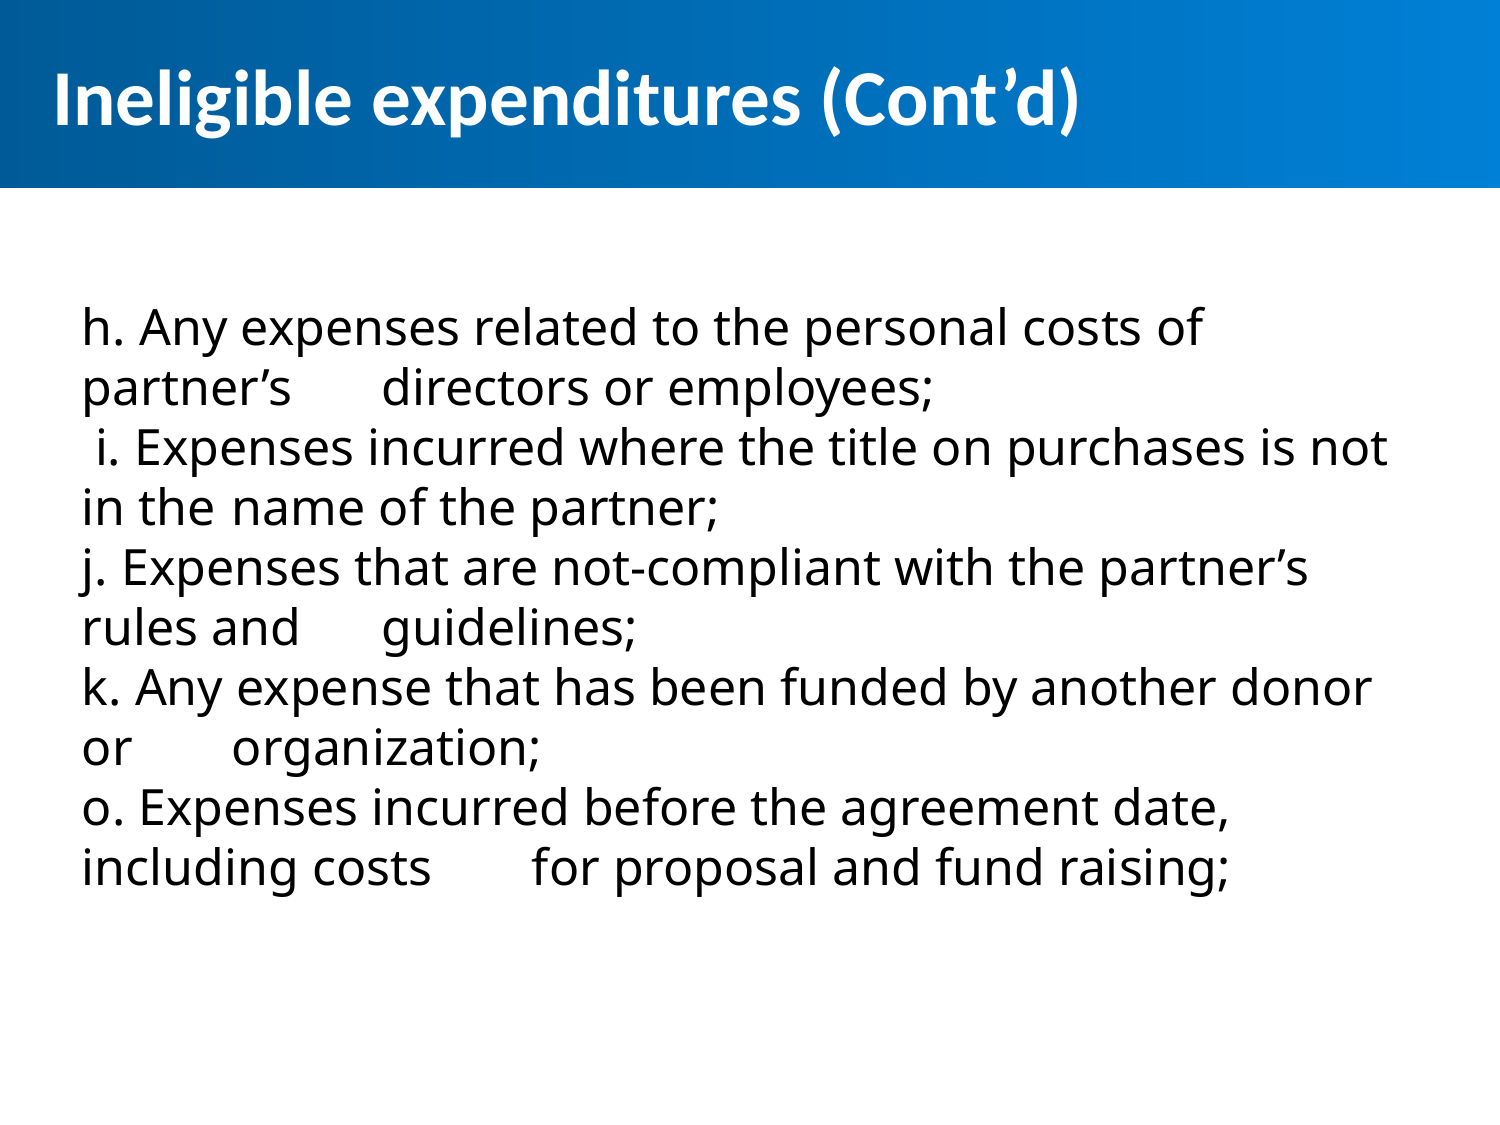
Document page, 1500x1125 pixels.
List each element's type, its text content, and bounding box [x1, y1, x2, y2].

title Ineligible expenditures (Cont’d) [0, 0, 1500, 191]
text_box h. Any expenses related to the personal costs of partner’s directors or employees; i. Expenses incurred where the title on purchases is not in the name of the partner; j. Expenses that are not-compliant with the partner’s rules and guidelines; k. Any expense that has been funded by another donor or organization; o. Expenses incurred before the agreement date, including costs for proposal and fund raising; [67, 287, 1433, 903]
